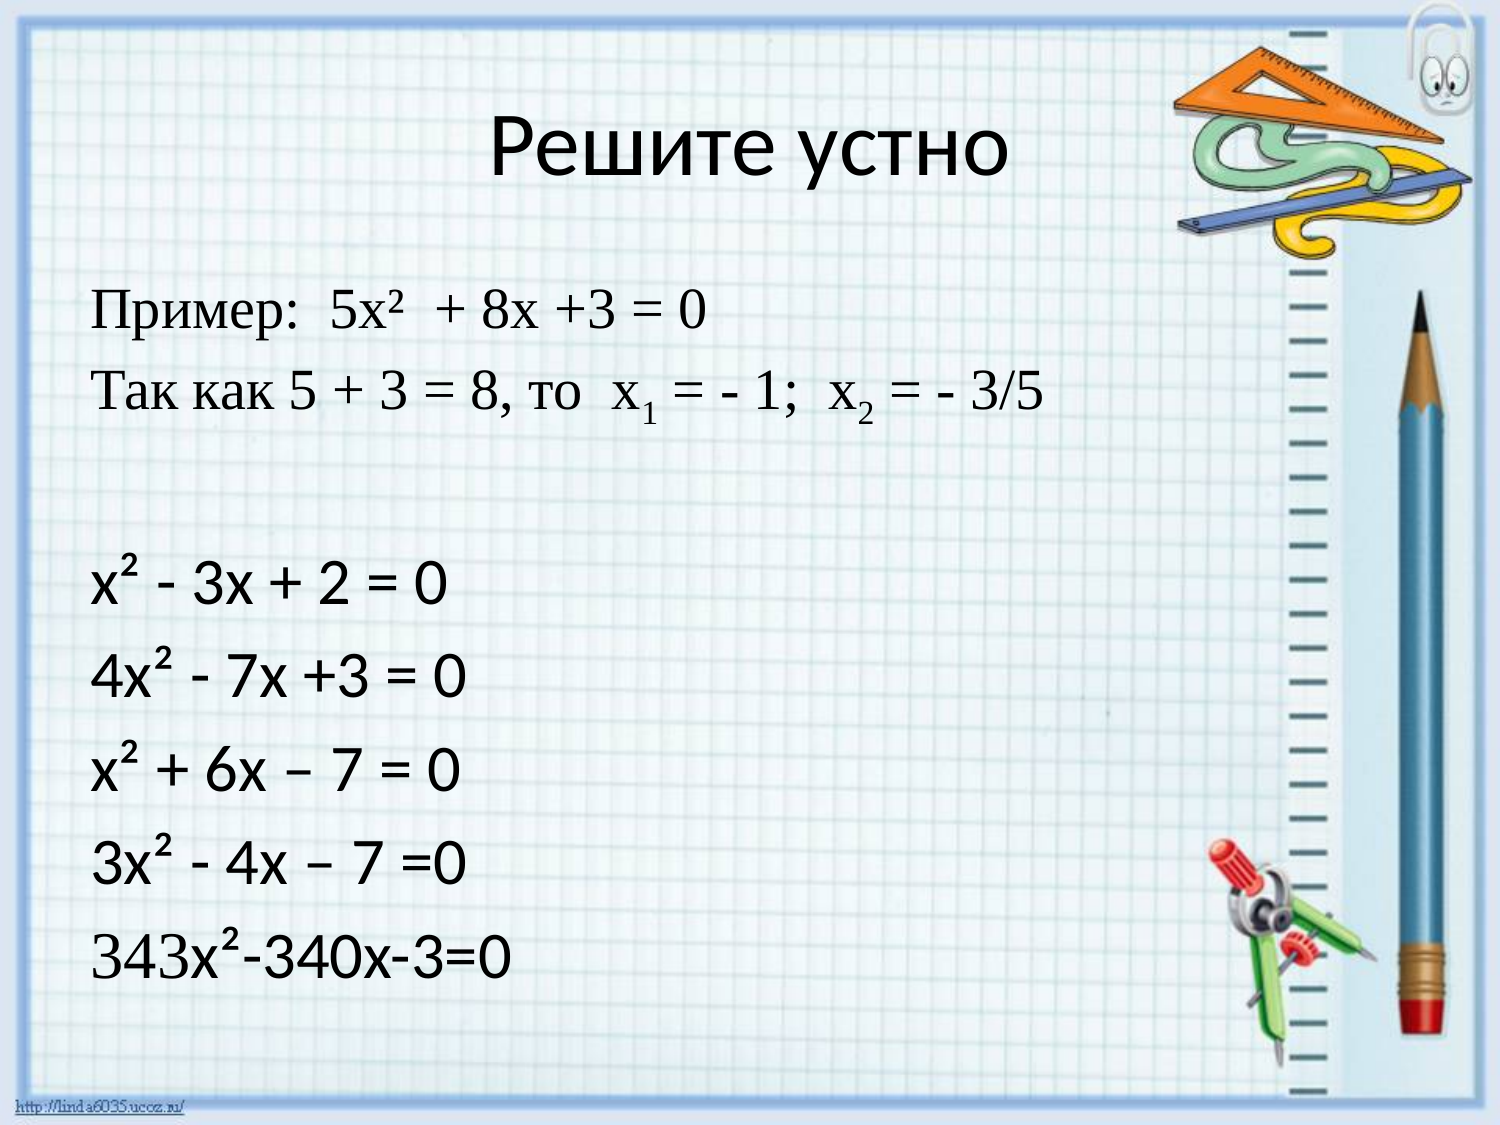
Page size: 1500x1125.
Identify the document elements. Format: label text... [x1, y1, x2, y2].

picture [0, 0, 1500, 1125]
list Пример: 5х² + 8х +3 = 0 Так как 5 + 3 = 8, то х1 = - 1; х2 = - 3/5 х² - 3х + 2 = 0 4х² - 7х +3 = 0 х² + 6х – 7 = 0 3х² - 4х – 7 =0 343x²-340x-3=0 [75, 262, 1425, 1005]
title Решите устно [75, 45, 1425, 233]
